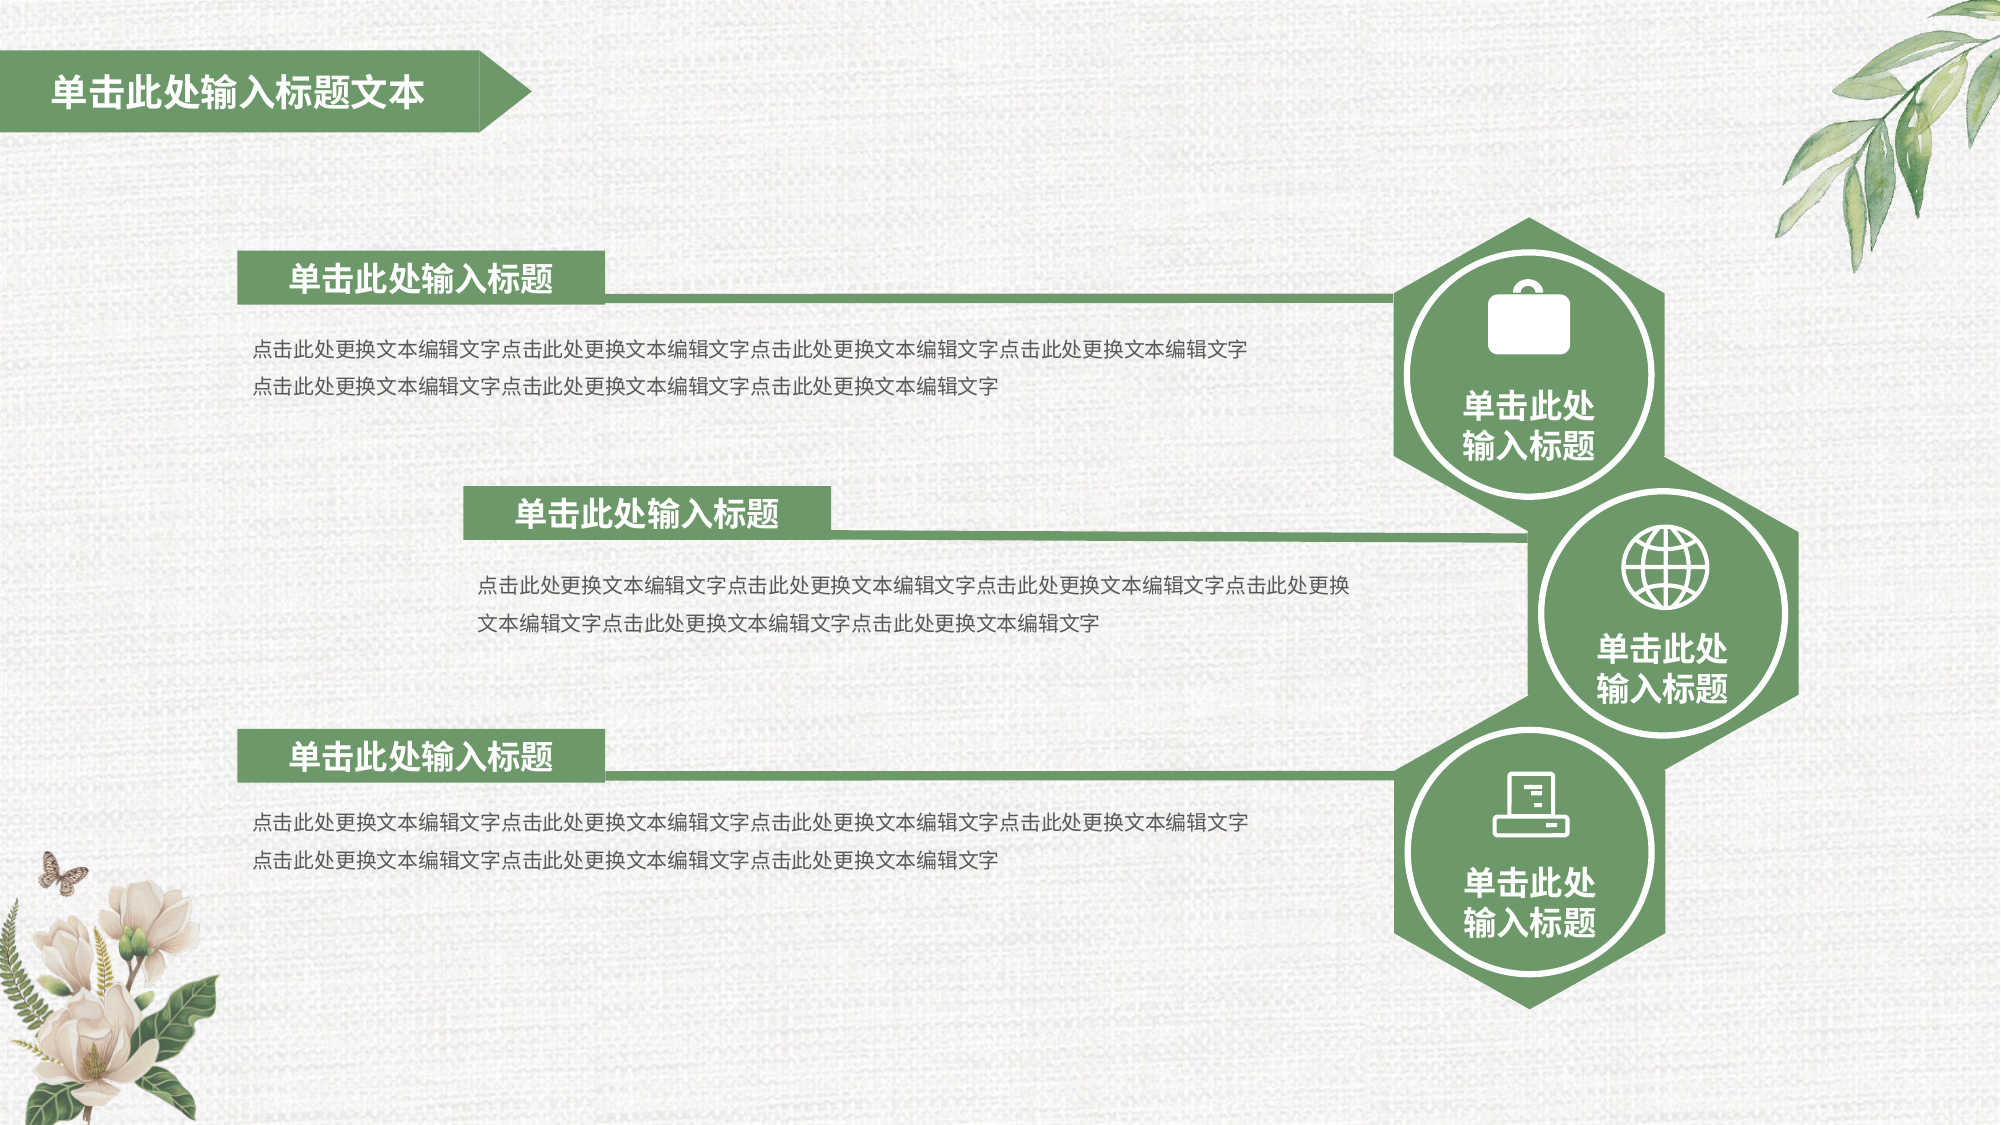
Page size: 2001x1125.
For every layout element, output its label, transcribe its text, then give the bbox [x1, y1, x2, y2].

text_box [237, 250, 1393, 305]
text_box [1394, 694, 1666, 1010]
picture [0, 0, 2001, 1125]
text_box 点击此处更换文本编辑文字点击此处更换文本编辑文字点击此处更换文本编辑文字点击此处更换文本编辑文字点击此处更换文本编辑文字点击此处更换文本编辑文字 [463, 552, 1381, 643]
text_box 点击此处更换文本编辑文字点击此处更换文本编辑文字点击此处更换文本编辑文字点击此处更换文本编辑文字点击此处更换文本编辑文字点击此处更换文本编辑文字点击此处更换文本编辑文字 [237, 789, 1275, 880]
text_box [463, 486, 1528, 541]
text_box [1527, 455, 1799, 771]
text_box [0, 50, 532, 133]
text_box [1393, 217, 1665, 486]
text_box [237, 728, 1395, 783]
text_box 点击此处更换文本编辑文字点击此处更换文本编辑文字点击此处更换文本编辑文字点击此处更换文本编辑文字点击此处更换文本编辑文字点击此处更换文本编辑文字点击此处更换文本编辑文字 [237, 316, 1275, 407]
